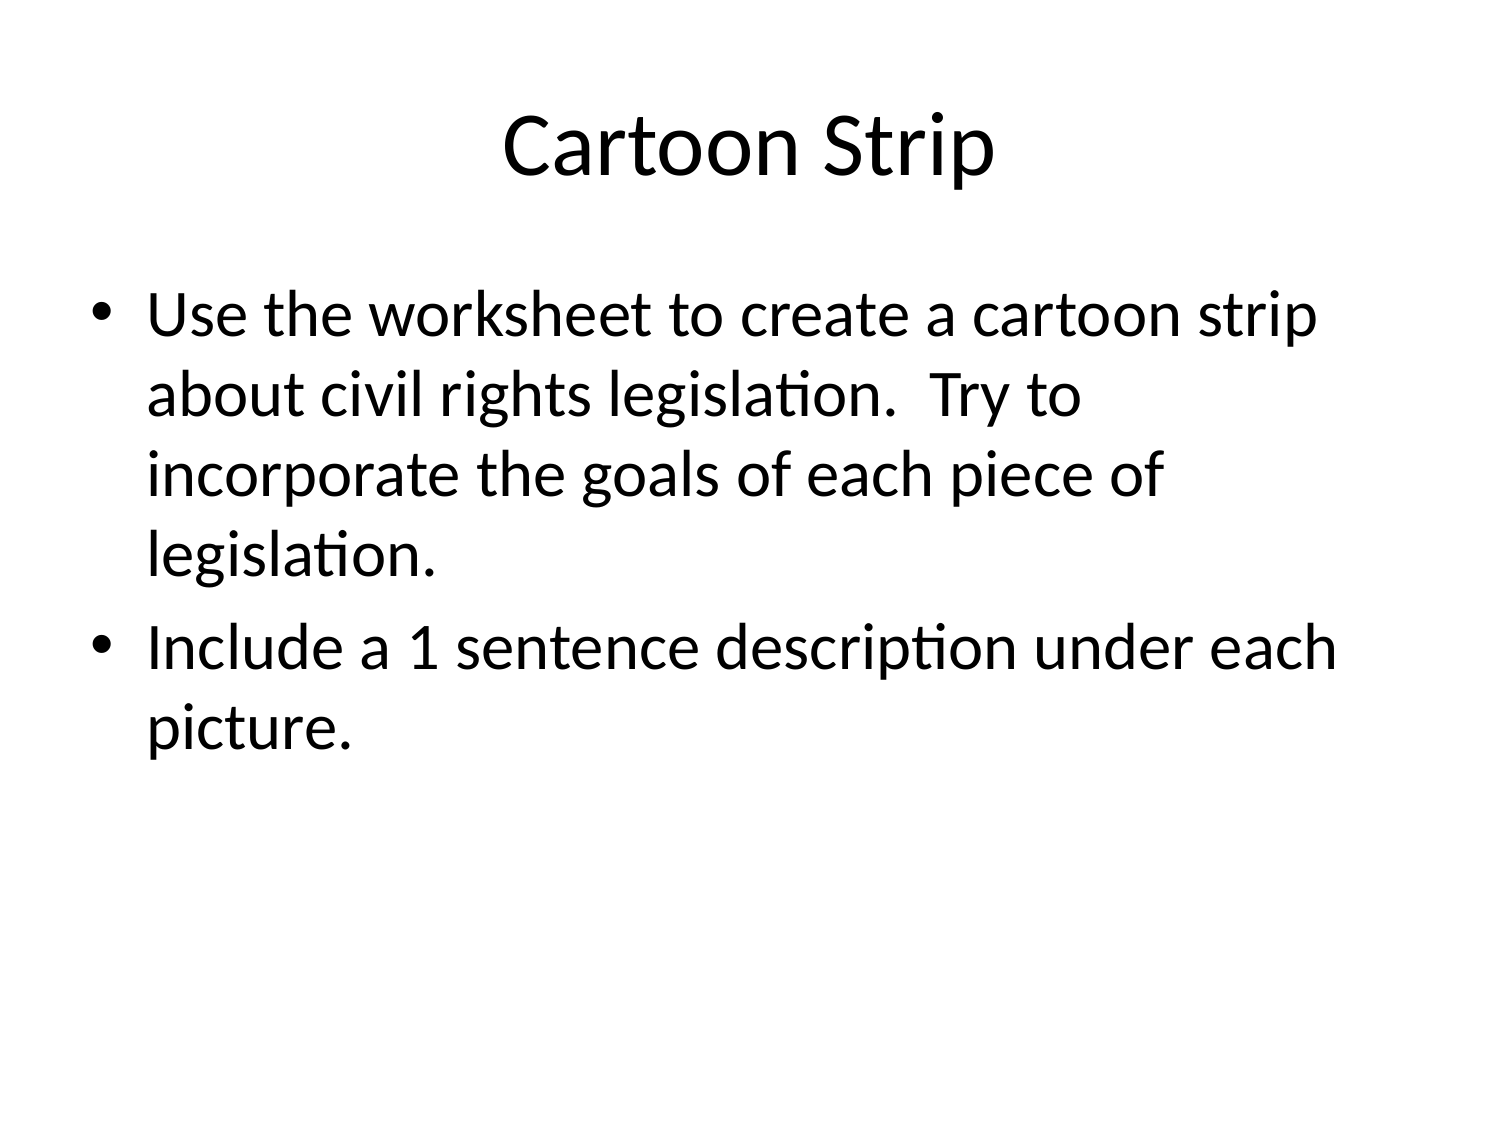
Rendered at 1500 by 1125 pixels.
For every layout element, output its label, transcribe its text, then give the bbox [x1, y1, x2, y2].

list Use the worksheet to create a cartoon strip about civil rights legislation. Try to incorporate the goals of each piece of legislation. Include a 1 sentence description under each picture. [75, 262, 1425, 1005]
title Cartoon Strip [75, 45, 1425, 233]
